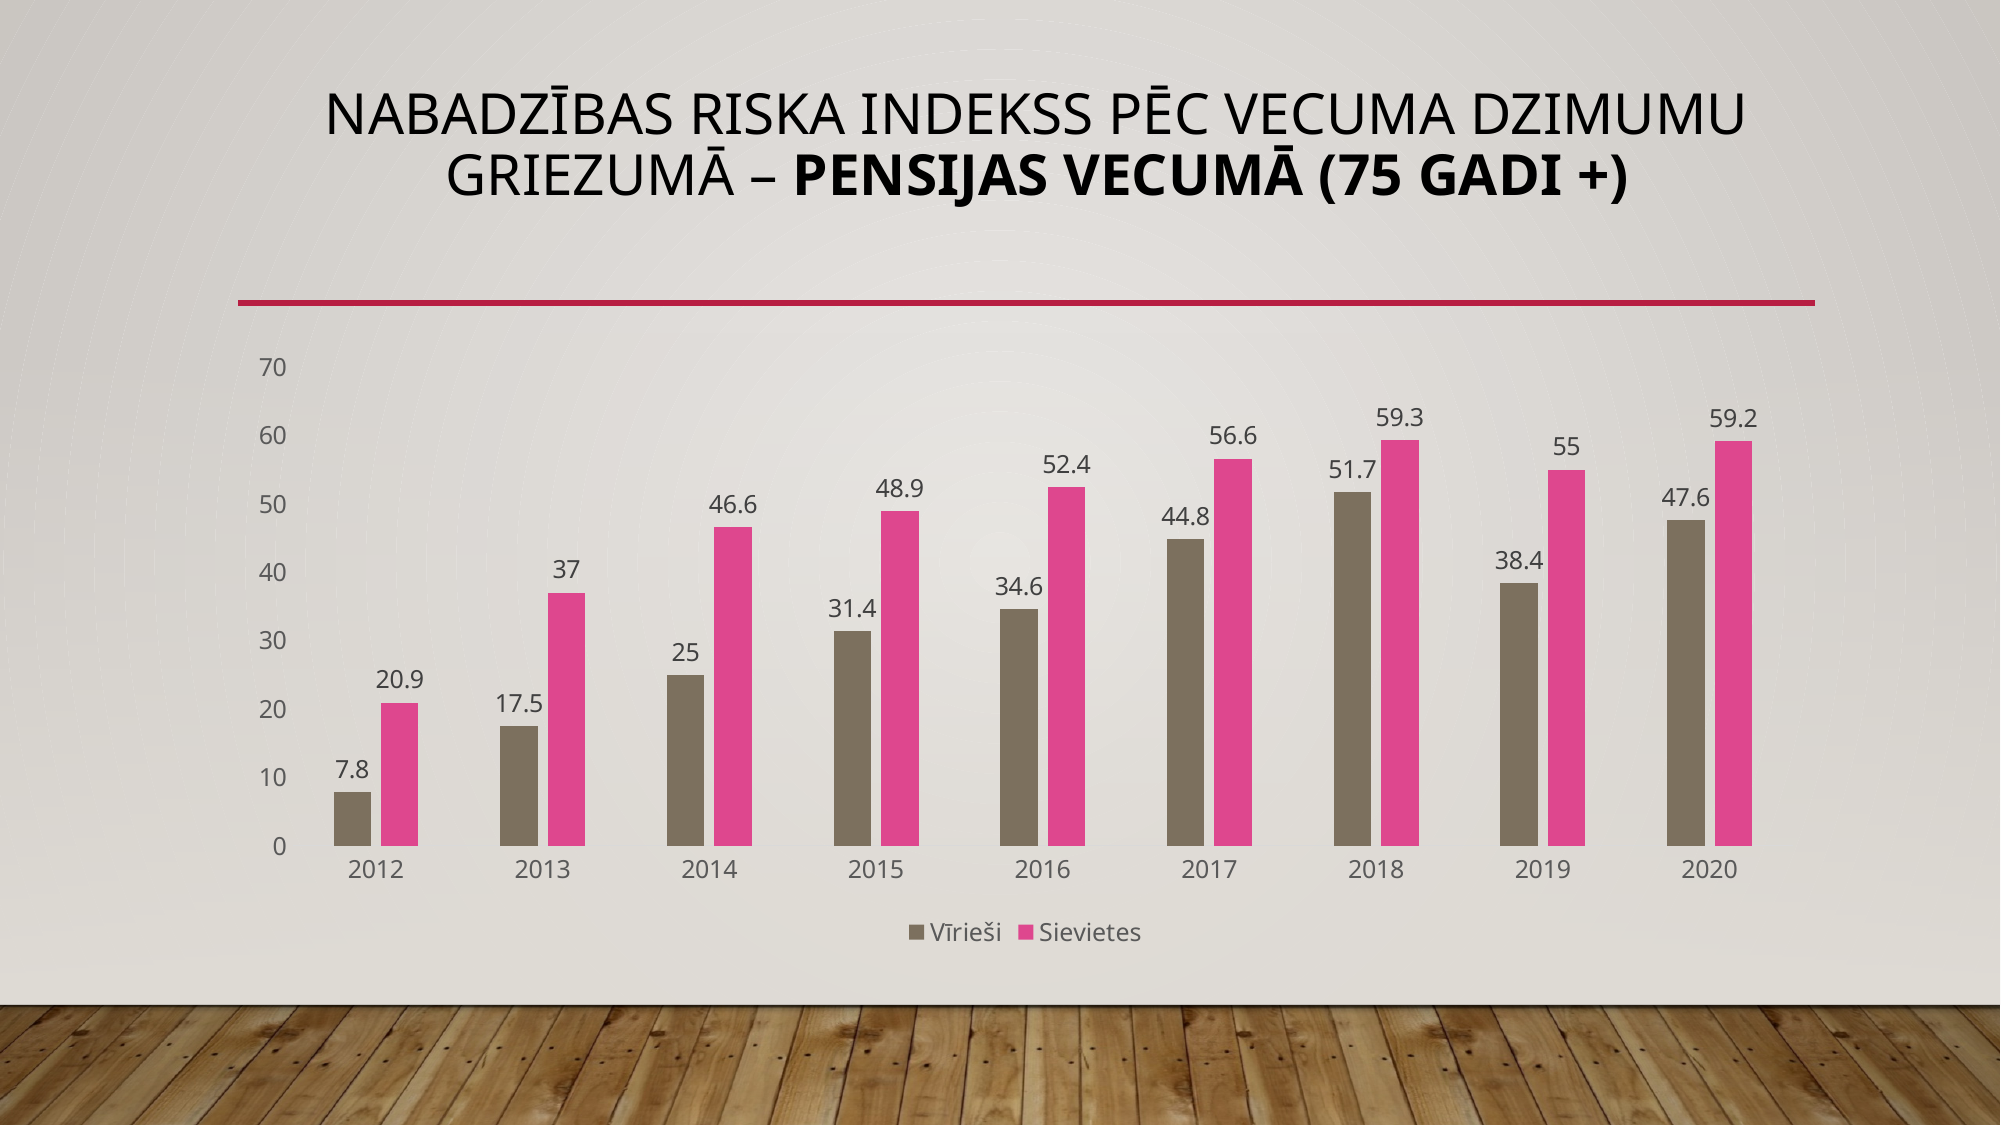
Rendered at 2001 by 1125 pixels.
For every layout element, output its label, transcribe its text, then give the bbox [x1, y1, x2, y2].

chart [226, 337, 1826, 956]
title Nabadzības riska indekss pēc vecuma dzimumu griezumā – pensijas vecumā (75 gadi +) [249, 78, 1825, 251]
picture [0, 1005, 2000, 1125]
